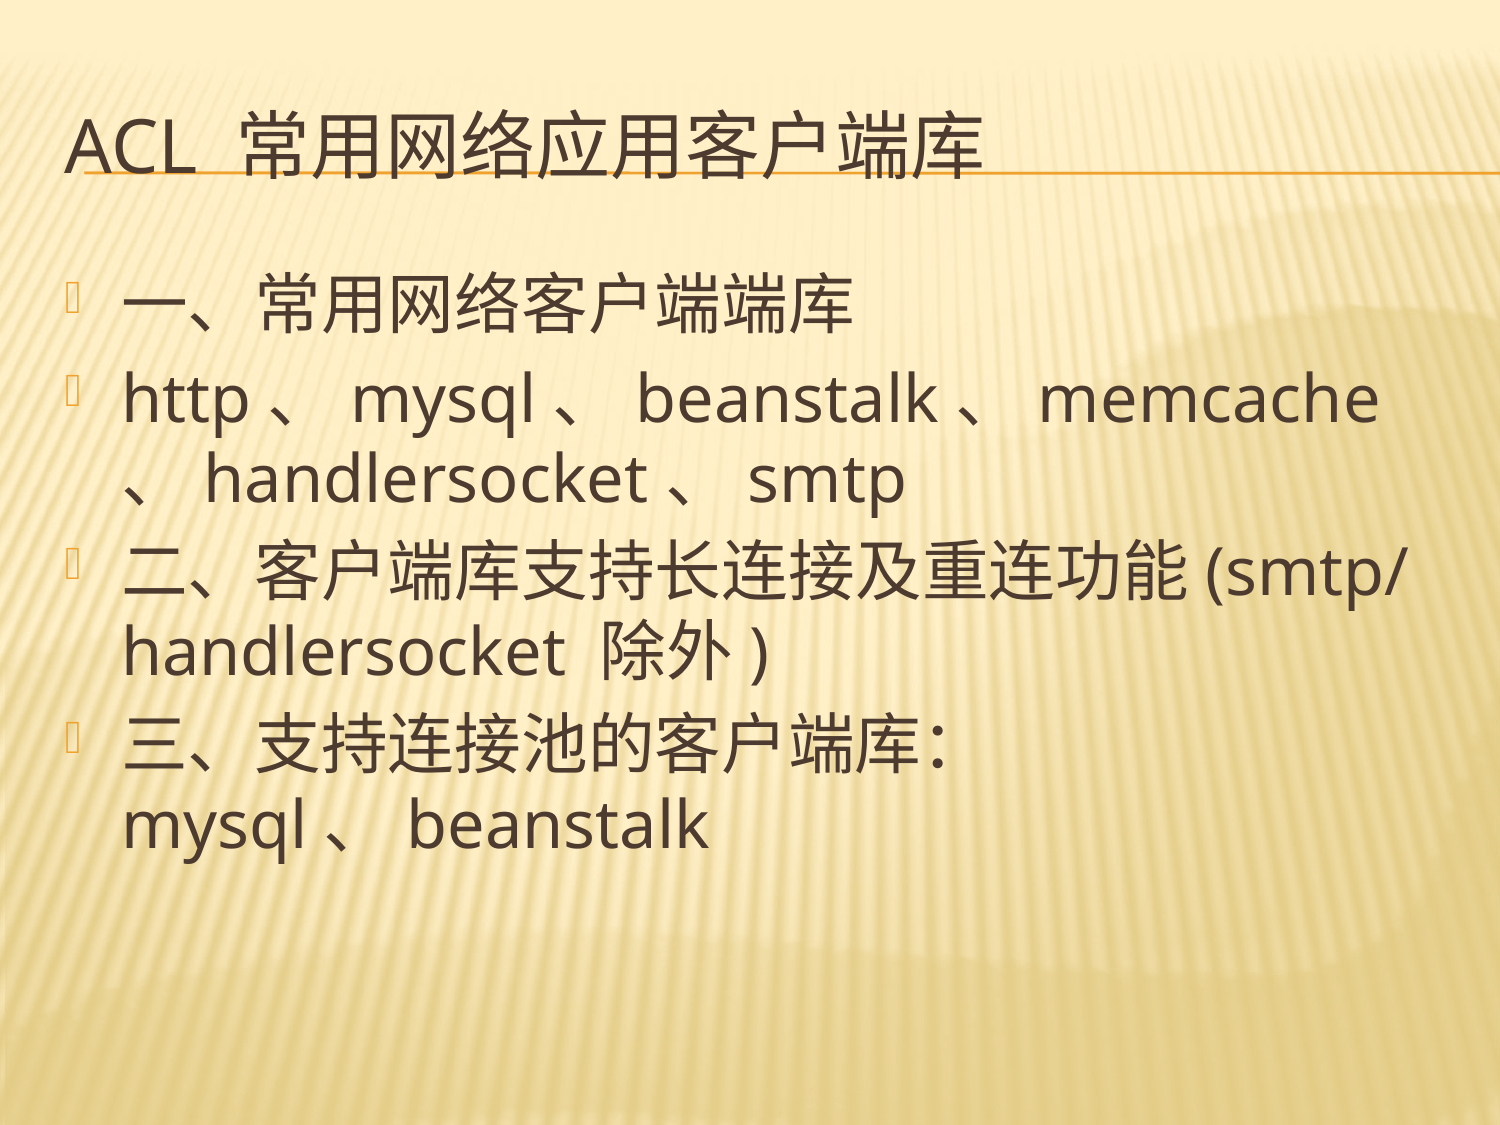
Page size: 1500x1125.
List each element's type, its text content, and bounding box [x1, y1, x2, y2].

list 一、常用网络客户端端库 http、mysql、beanstalk、memcache、handlersocket、smtp 二、客户端库支持长连接及重连功能(smtp/handlersocket 除外) 三、支持连接池的客户端库：mysql、beanstalk [50, 254, 1475, 998]
title Acl 常用网络应用客户端库 [50, 75, 1475, 213]
